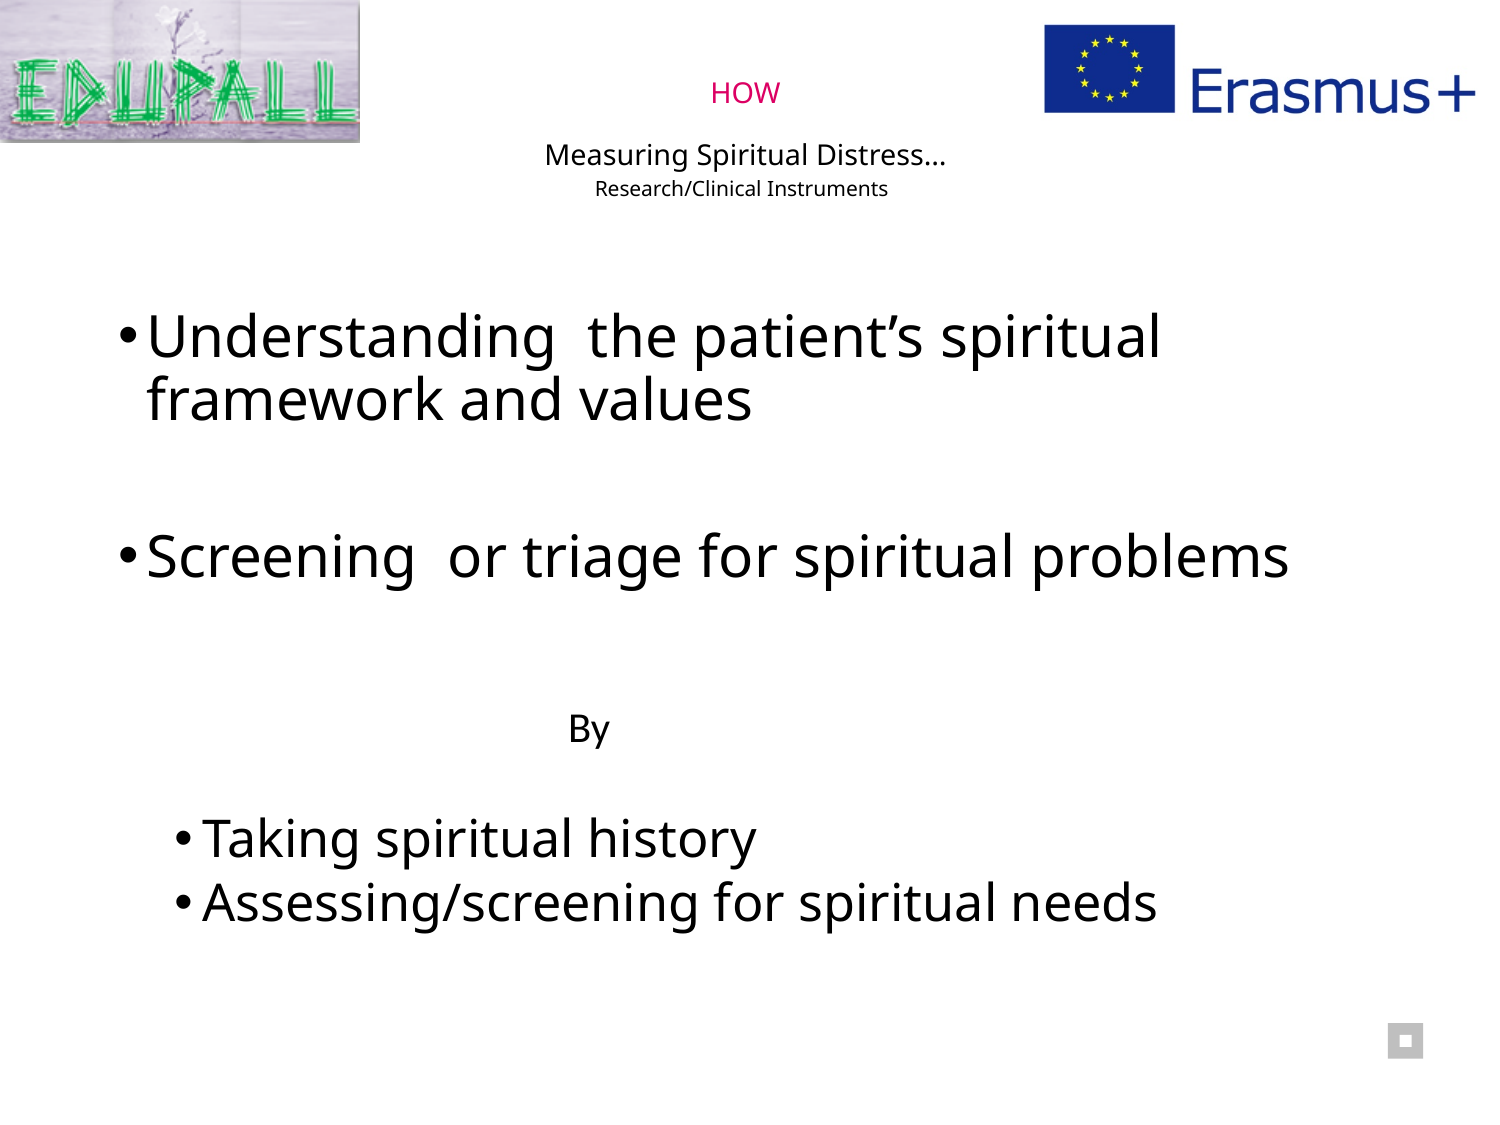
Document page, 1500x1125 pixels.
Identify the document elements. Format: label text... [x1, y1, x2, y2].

title HOW Measuring Spiritual Distress… Research/Clinical Instruments [98, 70, 1393, 211]
picture [1019, 0, 1500, 138]
list Understanding the patient’s spiritual framework and values Screening or triage for spiritual problems By Taking spiritual history Assessing/screening for spiritual needs [103, 299, 1397, 1055]
picture [0, 0, 360, 143]
